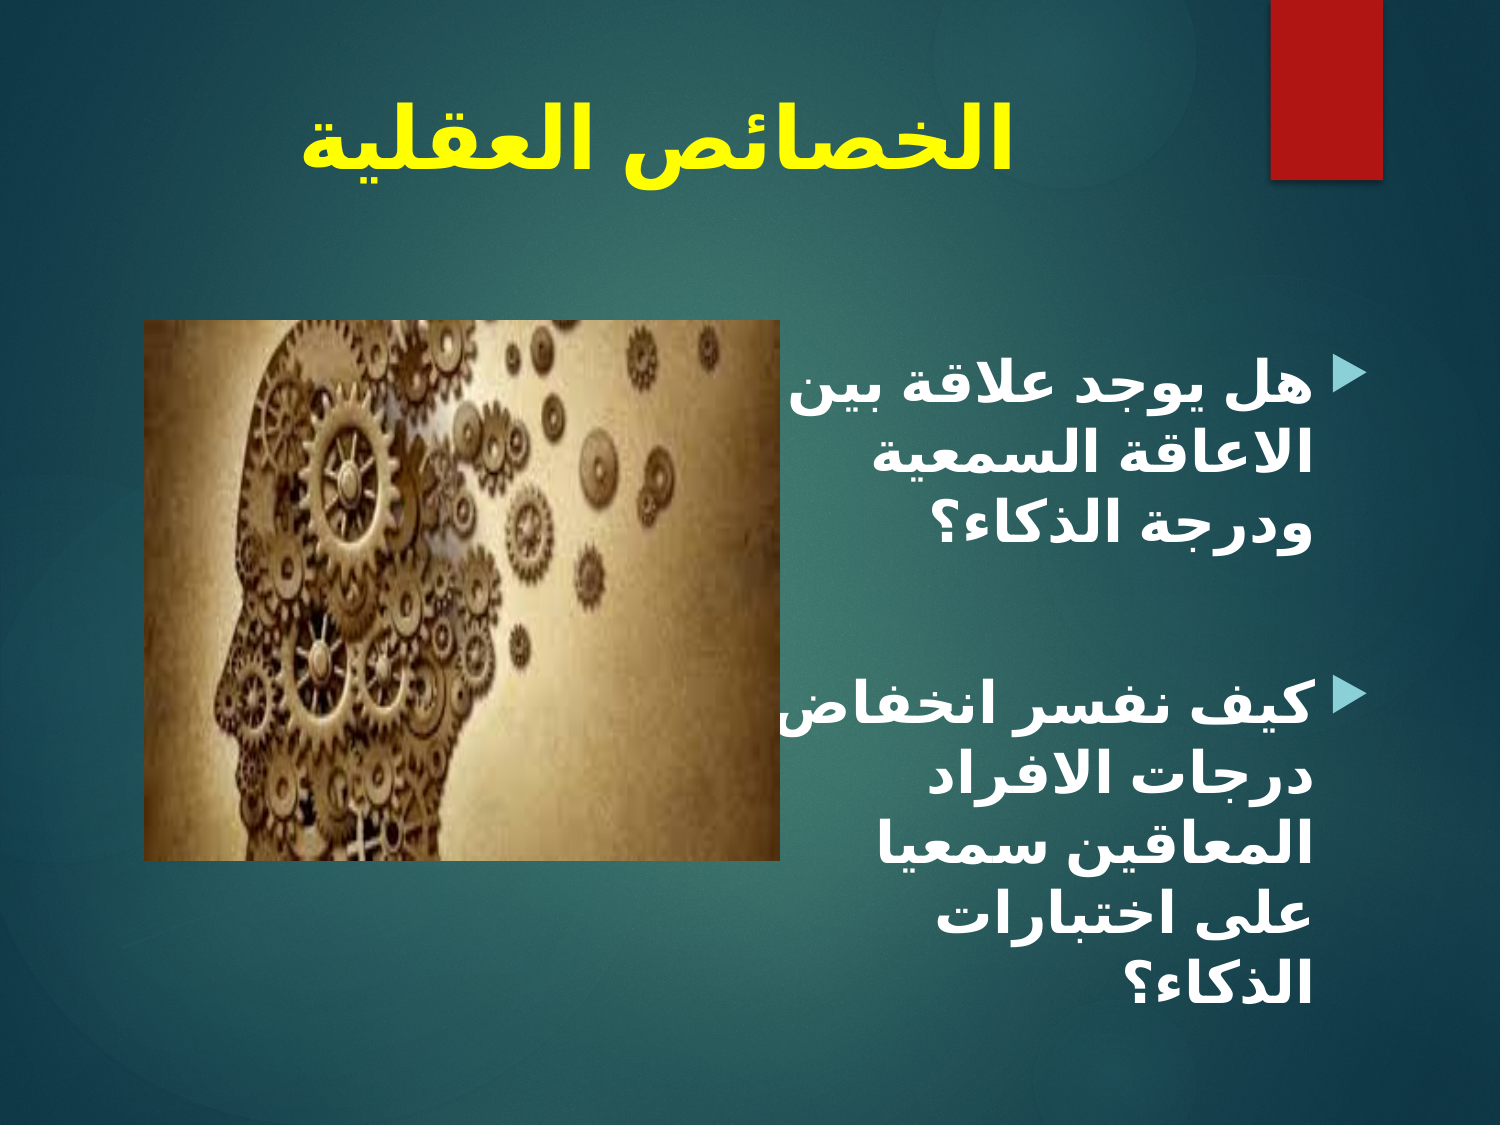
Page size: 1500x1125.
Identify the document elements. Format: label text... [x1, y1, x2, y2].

title الخصائص العقلية [79, 74, 1237, 304]
picture [143, 320, 781, 861]
list هل يوجد علاقة بين الاعاقة السمعية ودرجة الذكاء؟ كيف نفسر انخفاض درجات الافراد المعاقين سمعيا على اختبارات الذكاء؟ [752, 336, 1387, 1025]
